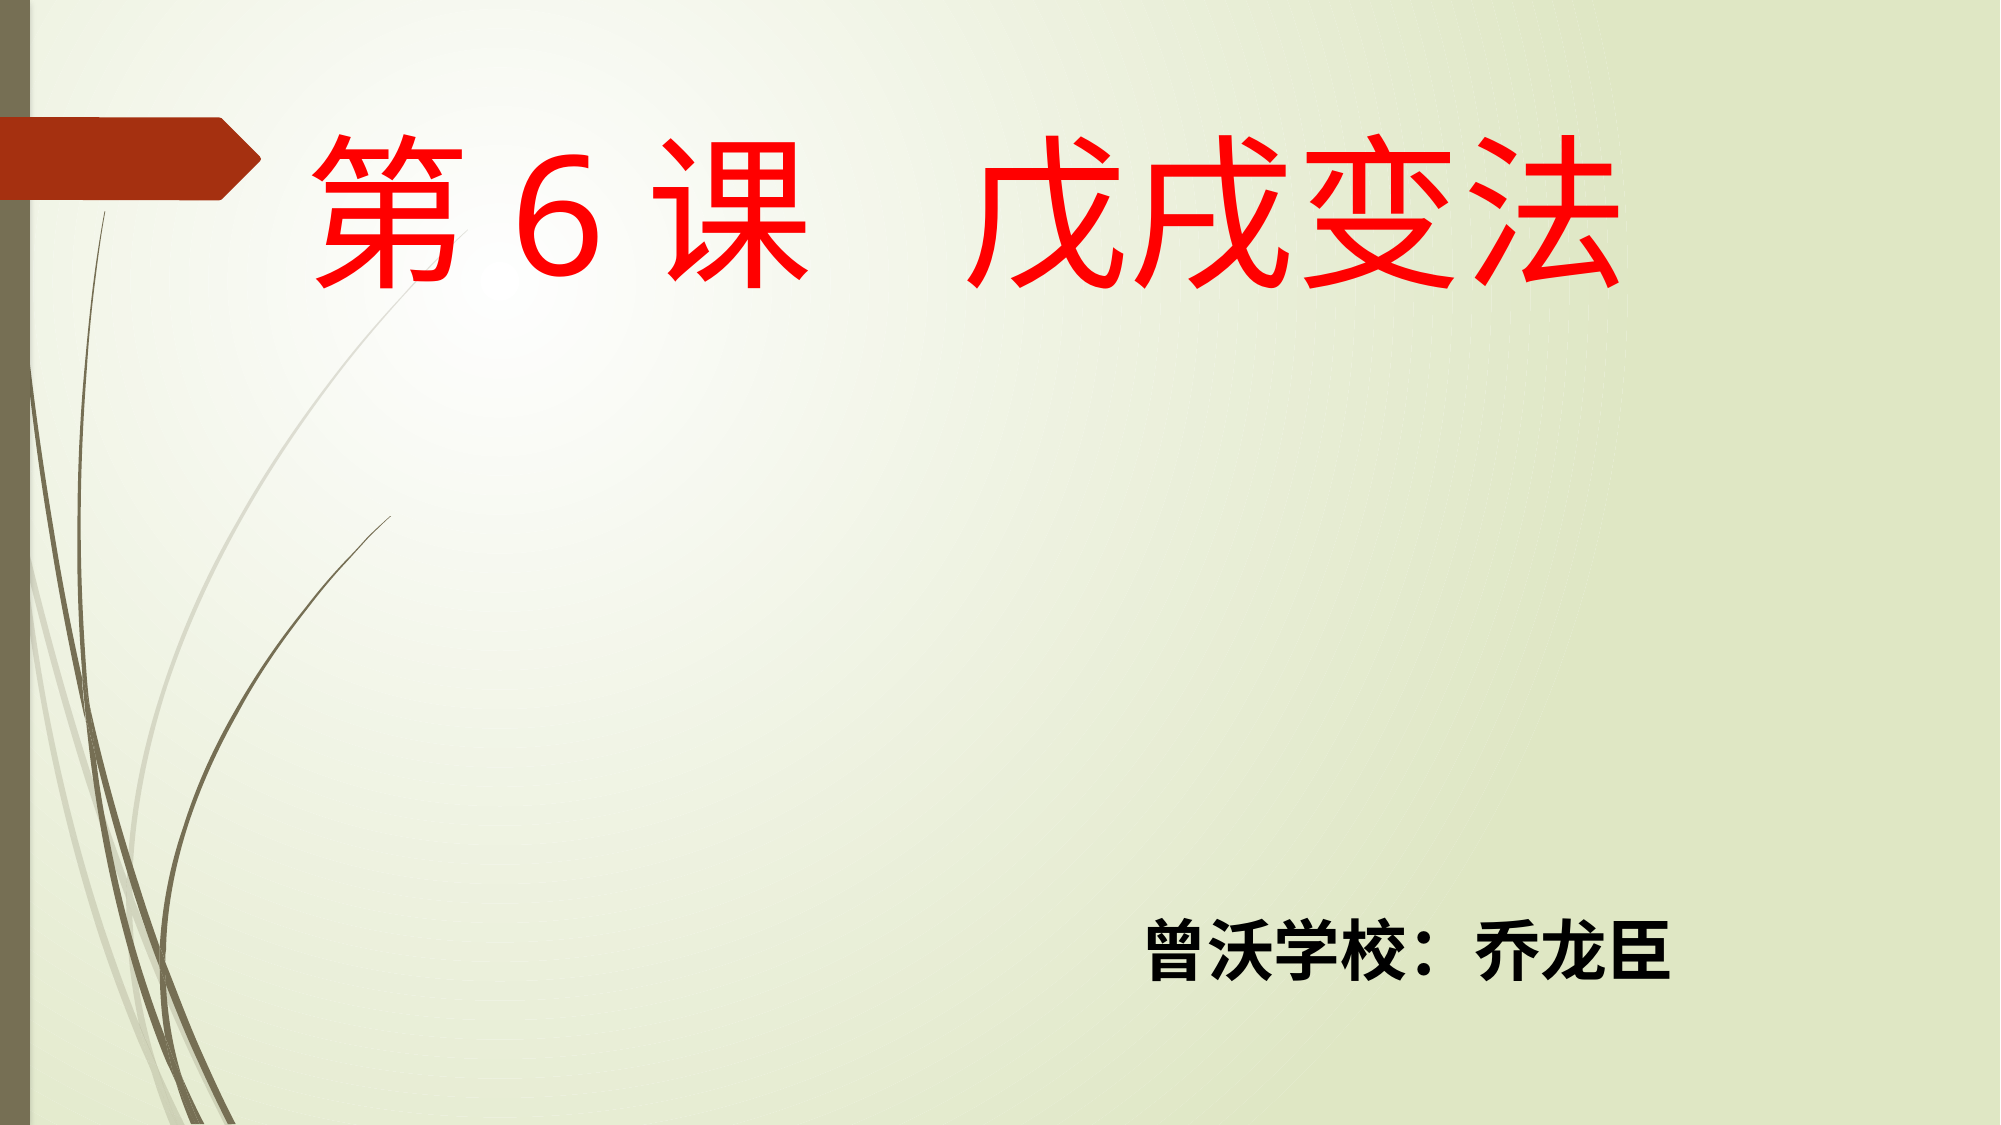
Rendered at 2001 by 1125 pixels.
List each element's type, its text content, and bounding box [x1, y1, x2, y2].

text_box 曾沃学校：乔龙臣 [1125, 901, 1928, 997]
text_box 第6课 戊戌变法 [151, 101, 1782, 317]
